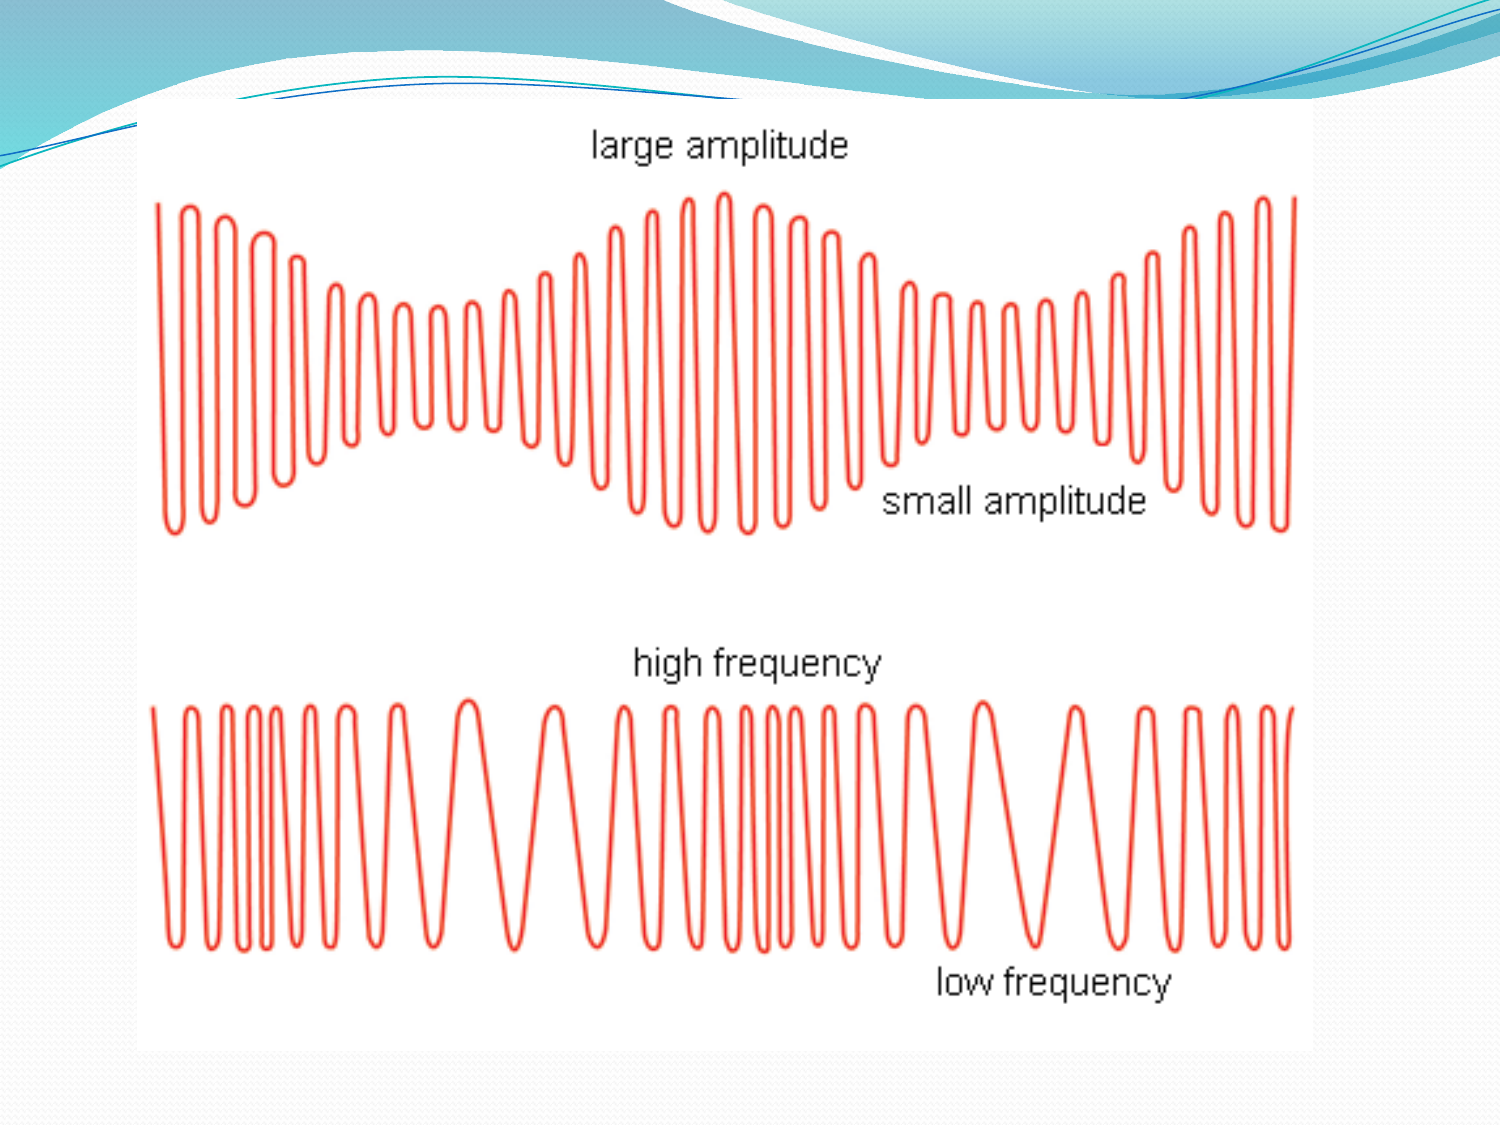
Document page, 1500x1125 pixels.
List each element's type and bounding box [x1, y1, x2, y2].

list [137, 99, 1313, 1051]
